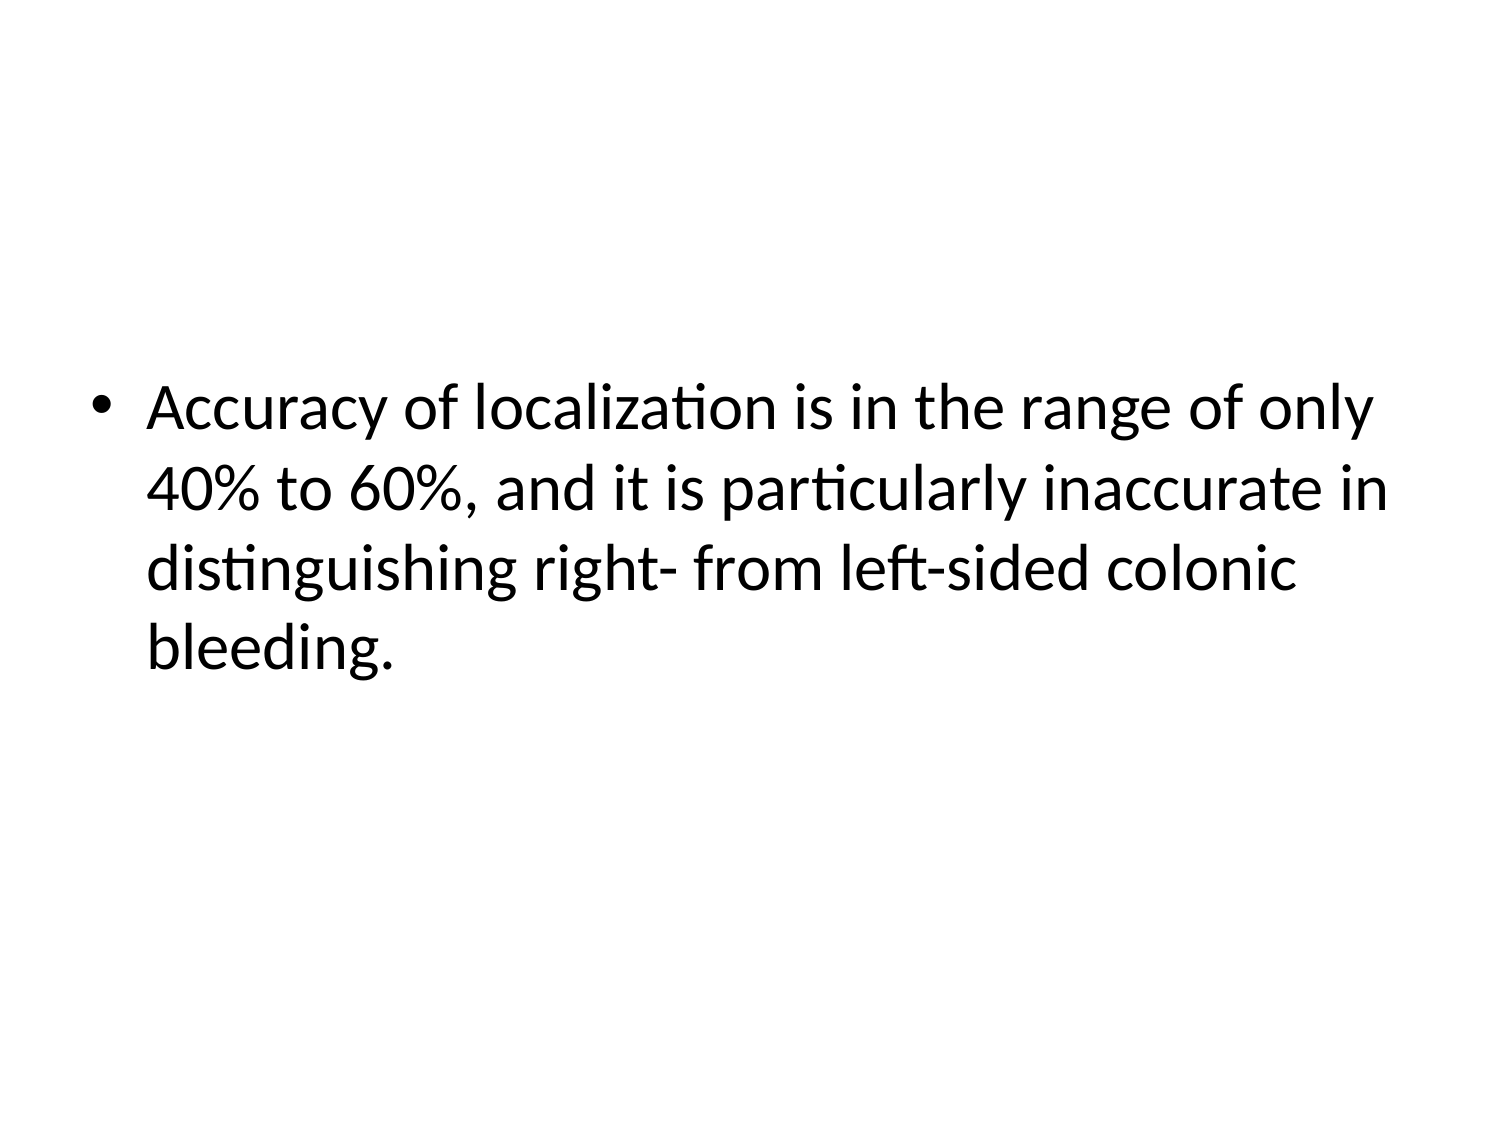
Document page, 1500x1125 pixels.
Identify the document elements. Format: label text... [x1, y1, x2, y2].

list Accuracy of localization is in the range of only 40% to 60%, and it is particularly inaccurate in distinguishing right- from left-sided colonic bleeding. [75, 262, 1425, 1005]
